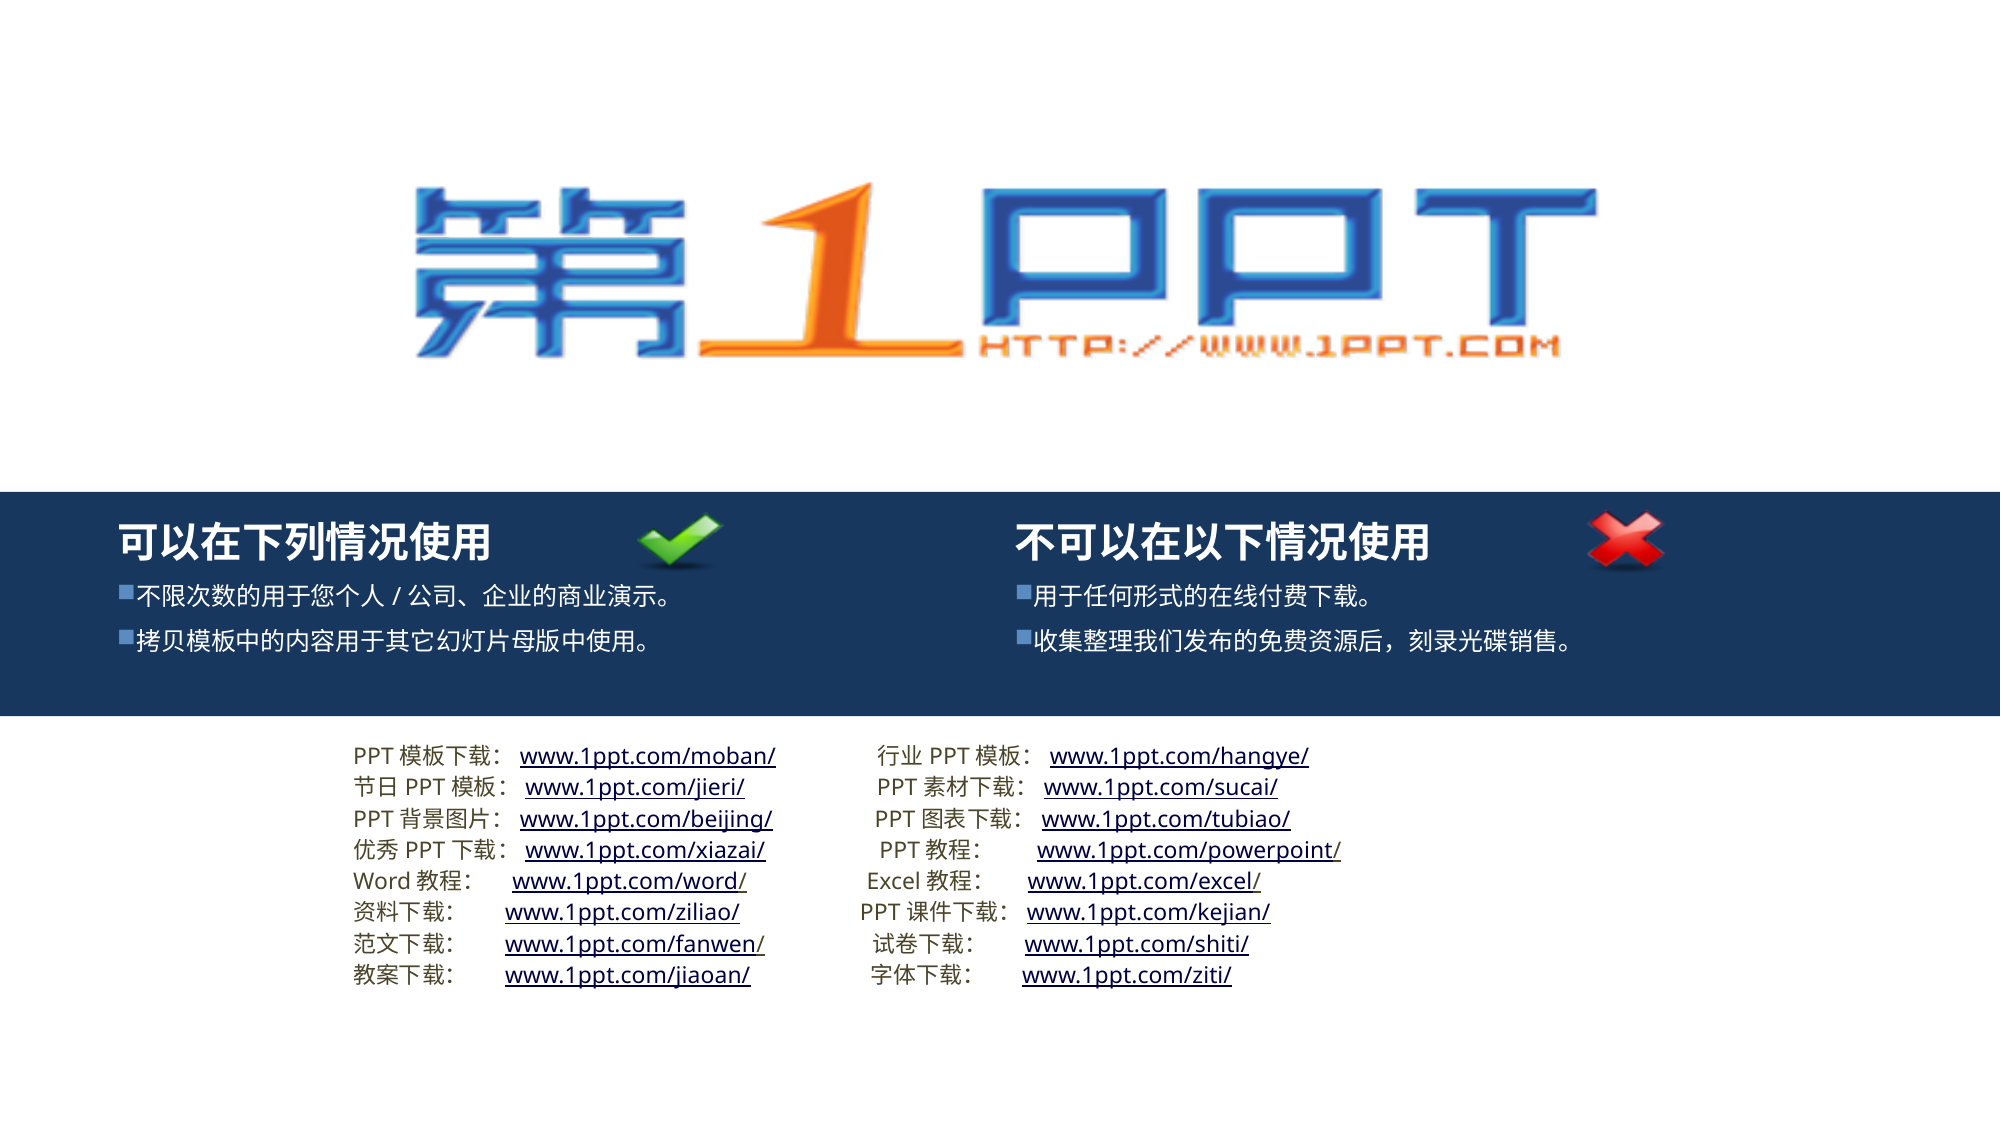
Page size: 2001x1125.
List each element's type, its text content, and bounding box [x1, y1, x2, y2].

picture [1581, 507, 1669, 573]
picture [179, 51, 1867, 492]
picture [637, 507, 724, 573]
text_box 不可以在以下情况使用 用于任何形式的在线付费下载。 收集整理我们发布的免费资源后，刻录光碟销售。 [999, 508, 1898, 762]
text_box PPT模板下载：www.1ppt.com/moban/ 行业PPT模板：www.1ppt.com/hangye/ 节日PPT模板：www.1ppt.com/jieri/ PPT素材下载：www.1ppt.com/sucai/ PPT背景图片：www.1ppt.com/beijing/ PPT图表下载：www.1ppt.com/tubiao/ 优秀PPT下载：www.1ppt.com/xiazai/ PPT教程： www.1ppt.com/powerpoint/ Word教程： www.1ppt.com/word/ Excel教程： www.1ppt.com/excel/ 资料下载： www.1ppt.com/ziliao/ PPT课件下载：www.1ppt.com/kejian/ 范文下载： www.1ppt.com/fanwen/ 试卷下载： www.1ppt.com/shiti/ 教案下载： www.1ppt.com/jiaoan/ 字体下载： www.1ppt.com/ziti/ [336, 762, 1752, 1008]
text_box [0, 491, 2000, 717]
text_box 可以在下列情况使用 不限次数的用于您个人/公司、企业的商业演示。 拷贝模板中的内容用于其它幻灯片母版中使用。 [102, 508, 1000, 774]
